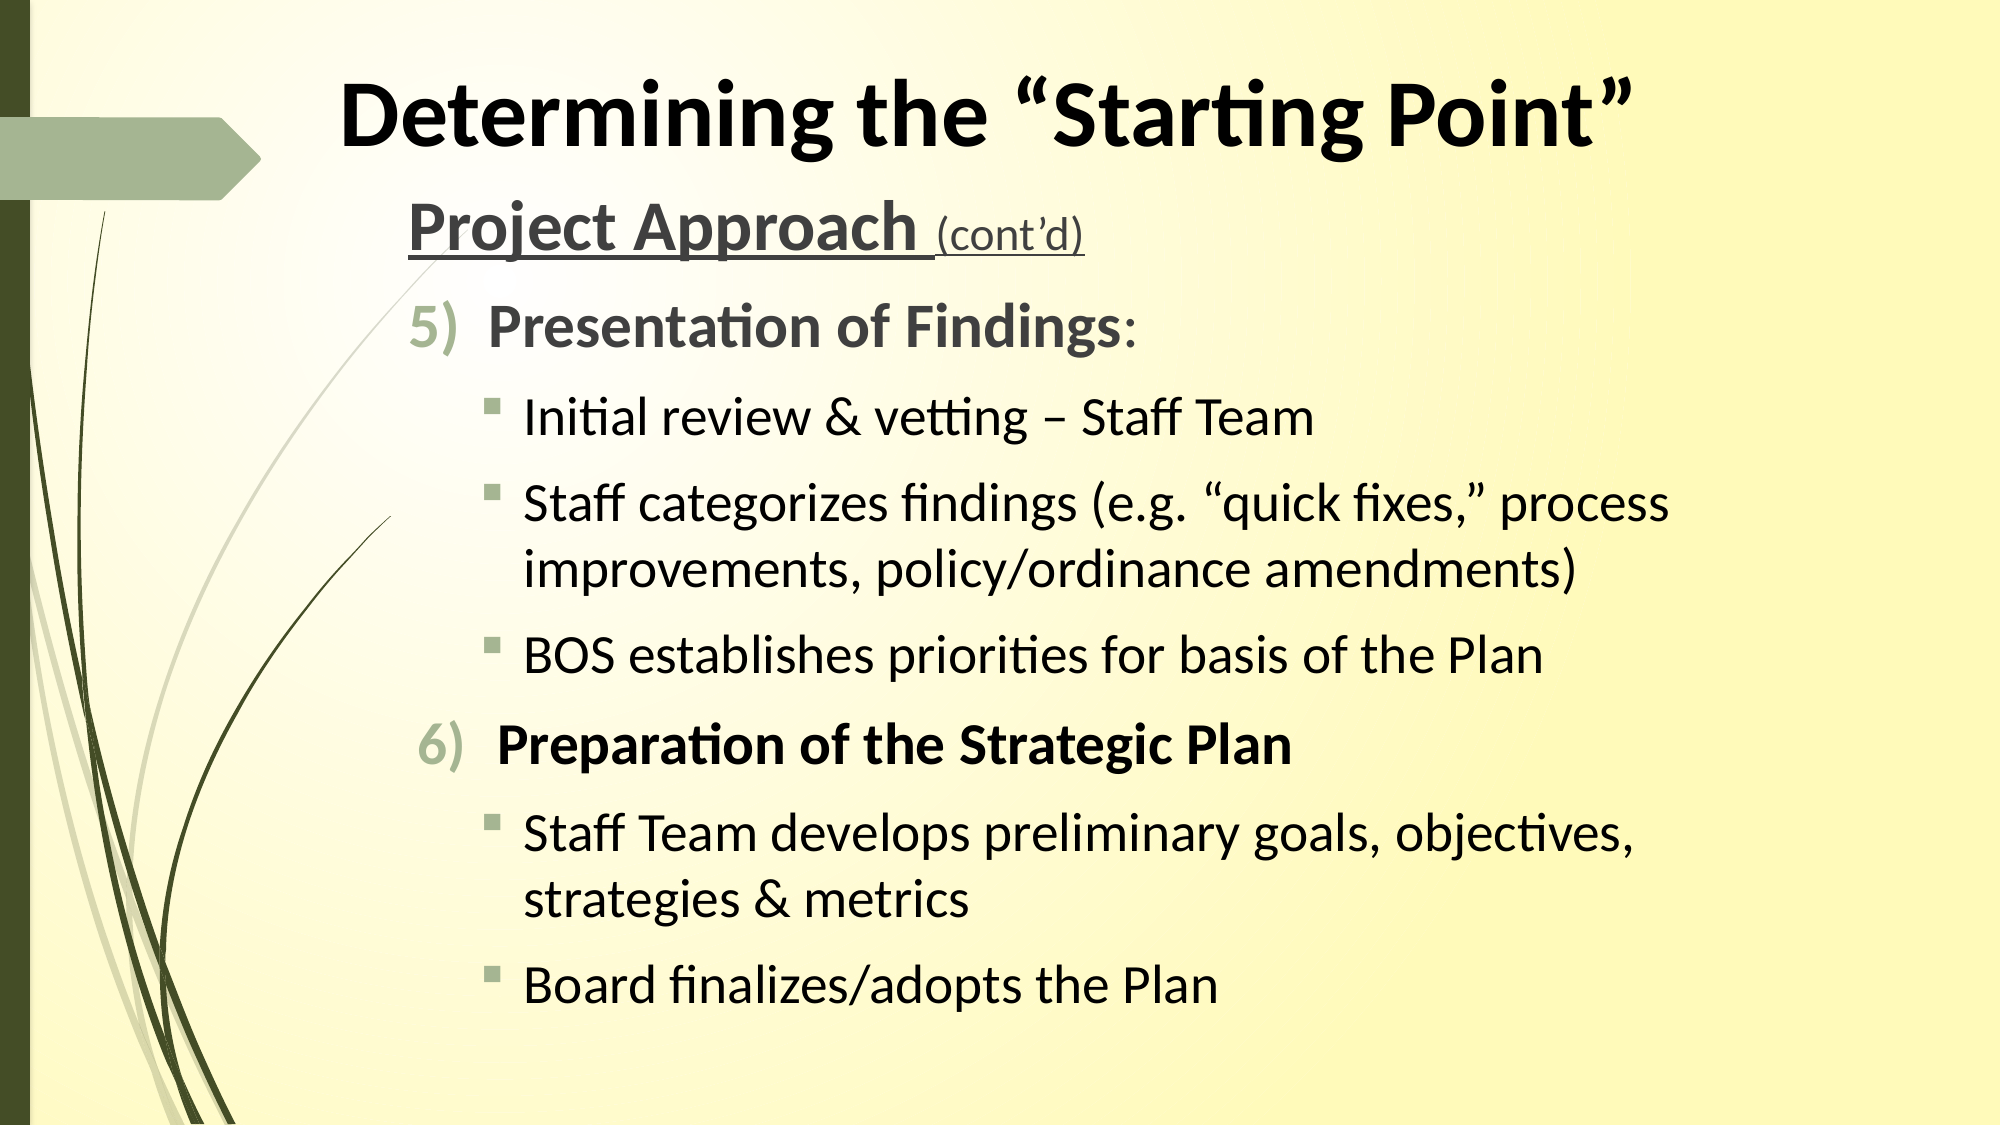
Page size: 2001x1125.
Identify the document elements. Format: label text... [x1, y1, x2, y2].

list Project Approach (cont’d) Presentation of Findings: Initial review & vetting – Staff Team Staff categorizes findings (e.g. “quick fixes,” process improvements, policy/ordinance amendments) BOS establishes priorities for basis of the Plan Preparation of the Strategic Plan Staff Team develops preliminary goals, objectives, strategies & metrics Board finalizes/adopts the Plan [393, 171, 1792, 1030]
title Determining the “Starting Point” [324, 42, 1675, 231]
